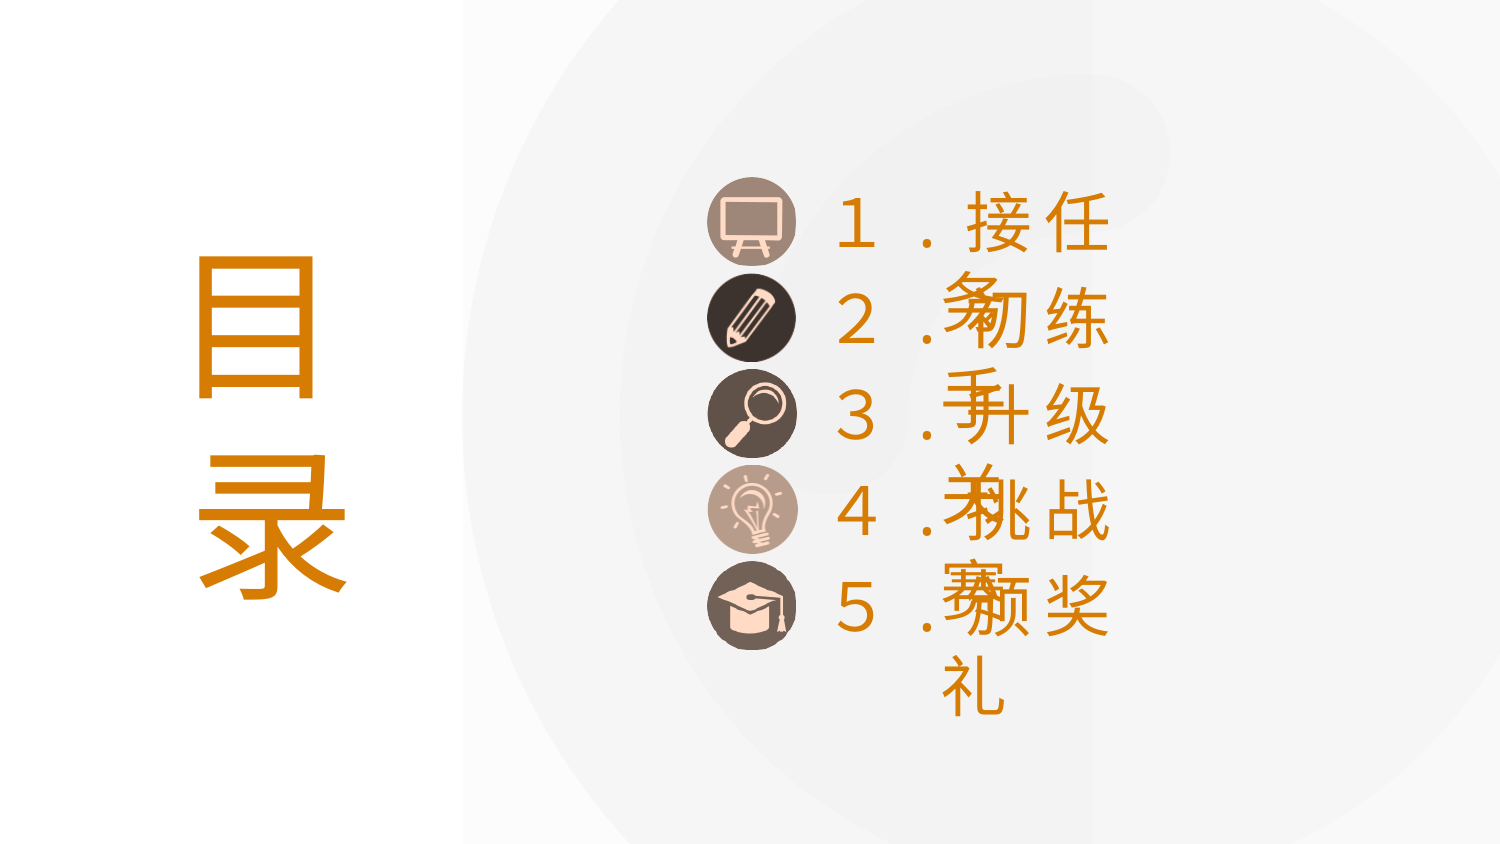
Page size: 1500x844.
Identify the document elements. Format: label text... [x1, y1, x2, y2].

picture [706, 273, 797, 363]
picture [707, 464, 798, 554]
text_box 目录 [83, 212, 456, 627]
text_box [461, 0, 1500, 844]
picture [706, 177, 797, 267]
picture [706, 369, 797, 459]
picture [706, 560, 797, 650]
